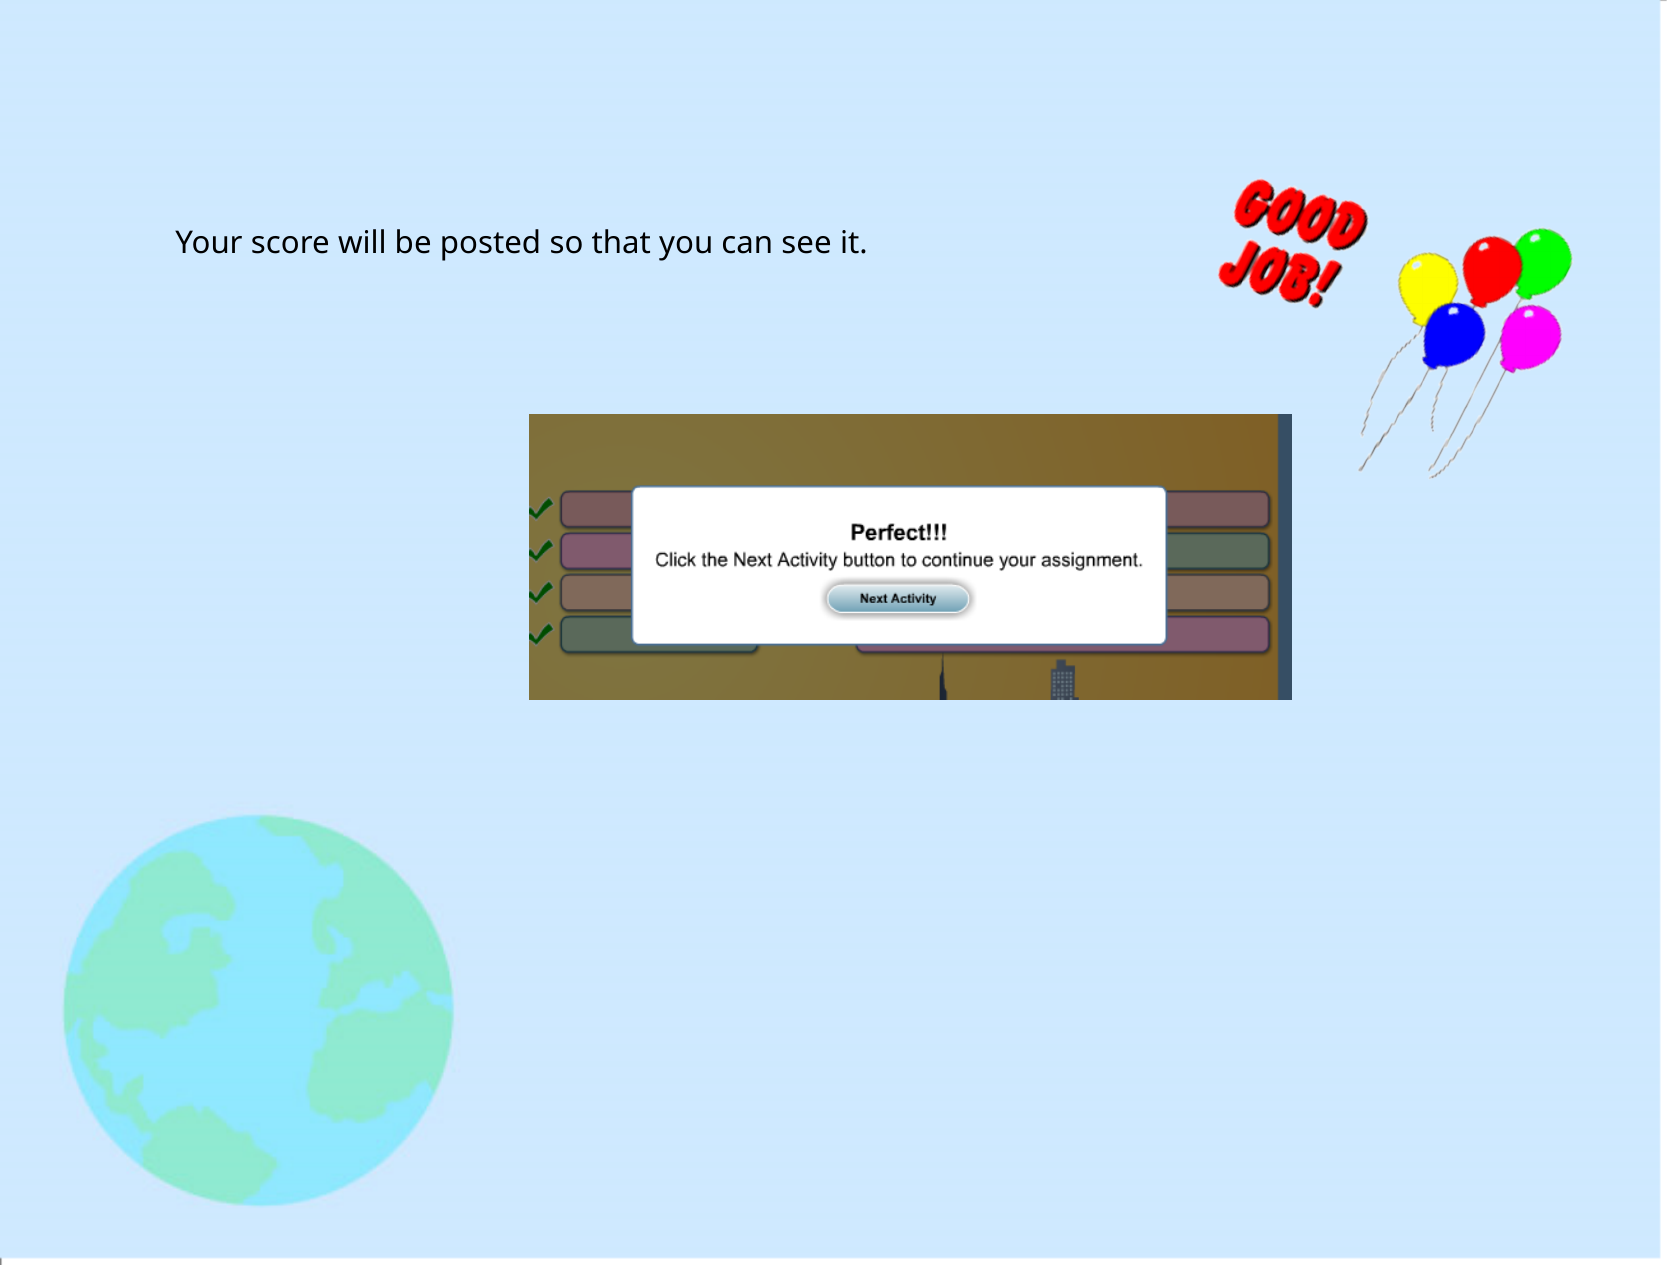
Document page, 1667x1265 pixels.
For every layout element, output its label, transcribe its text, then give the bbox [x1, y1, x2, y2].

picture [0, 0, 1667, 1265]
text_box Your score will be posted so that you can see it. [160, 215, 1061, 268]
